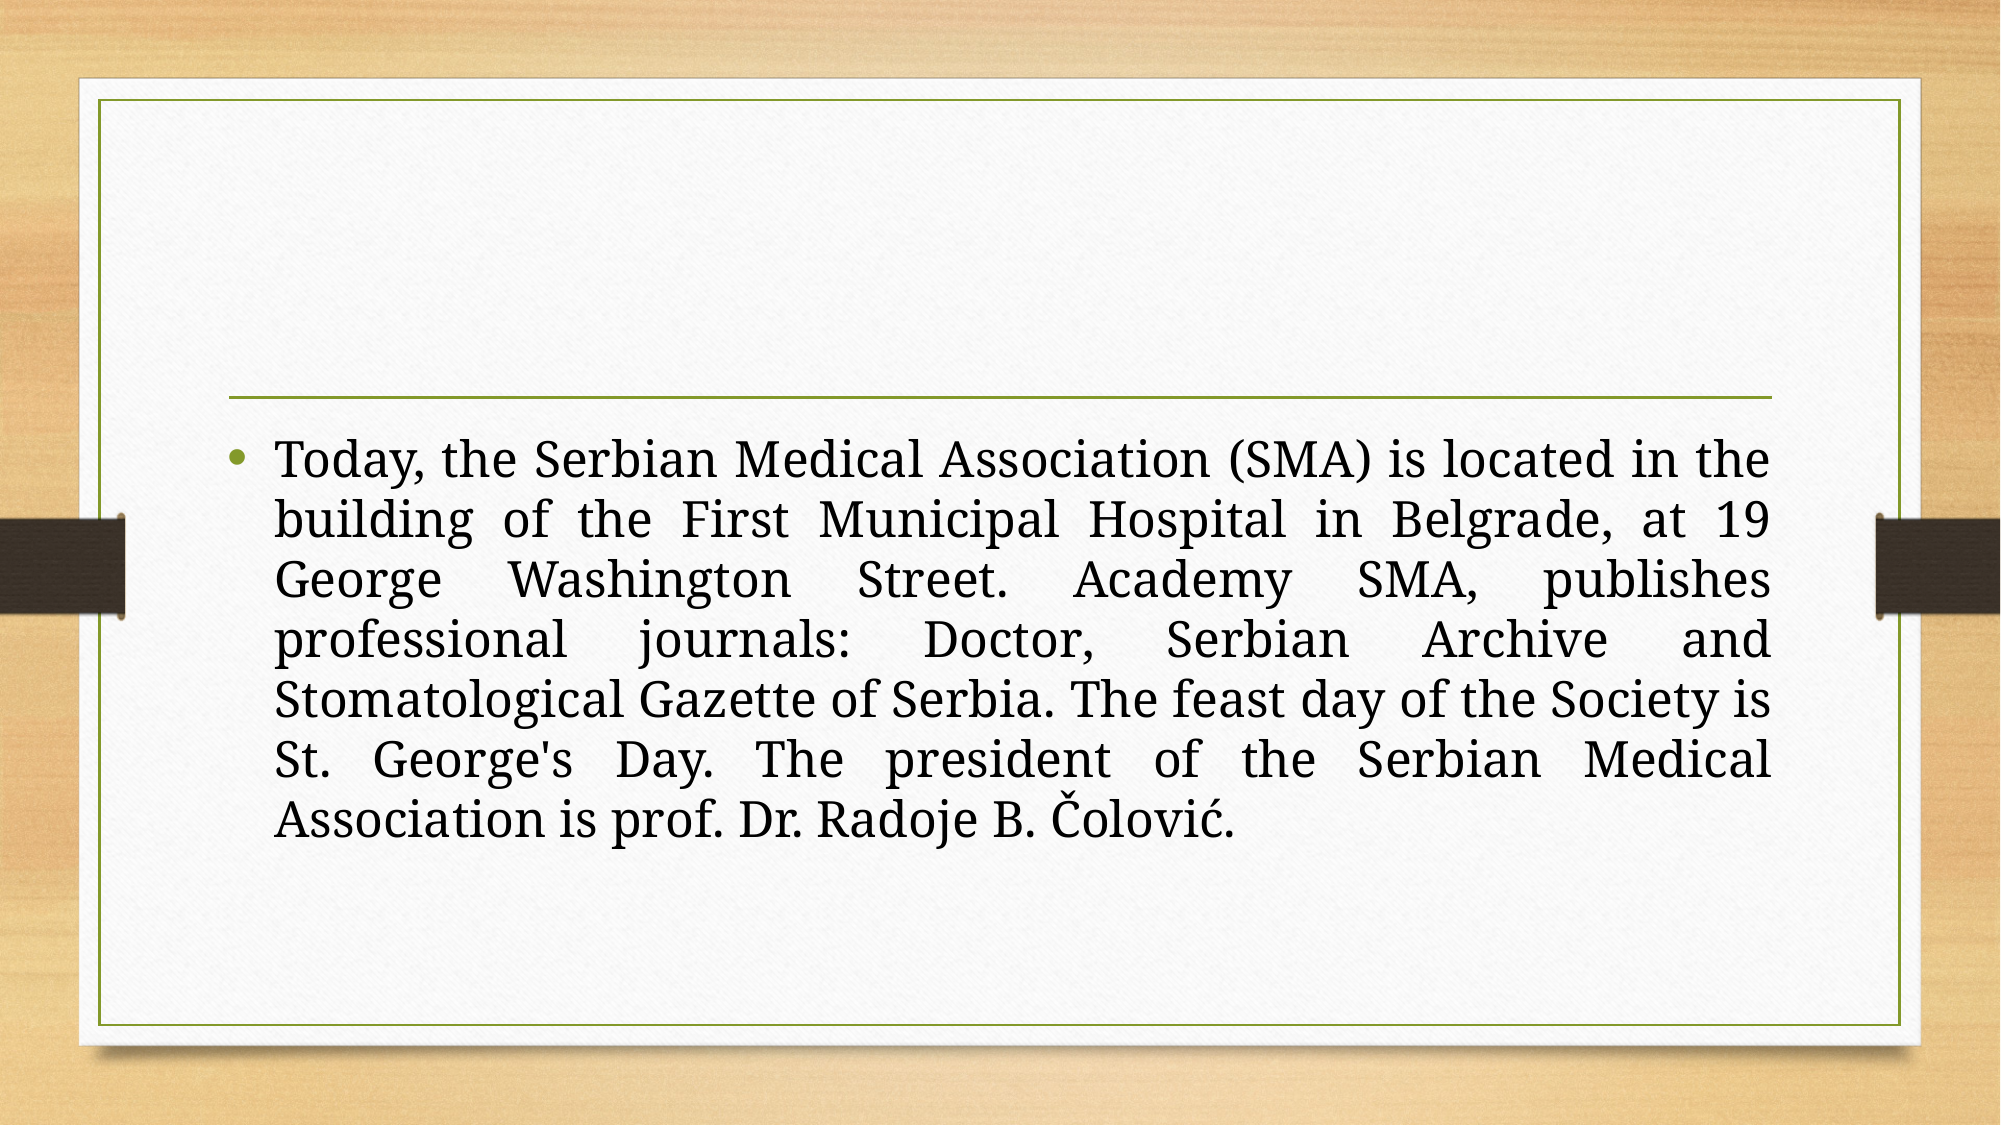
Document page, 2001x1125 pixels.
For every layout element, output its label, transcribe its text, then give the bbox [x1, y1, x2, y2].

picture [0, 0, 2001, 1125]
list Today, the Serbian Medical Association (SMA) is located in the building of the First Municipal Hospital in Belgrade, at 19 George Washington Street. Academy SMA, publishes professional journals: Doctor, Serbian Archive and Stomatological Gazette of Serbia. The feast day of the Society is St. George's Day. The president of the Serbian Medical Association is prof. Dr. Radoje B. Čolović. [212, 419, 1788, 964]
